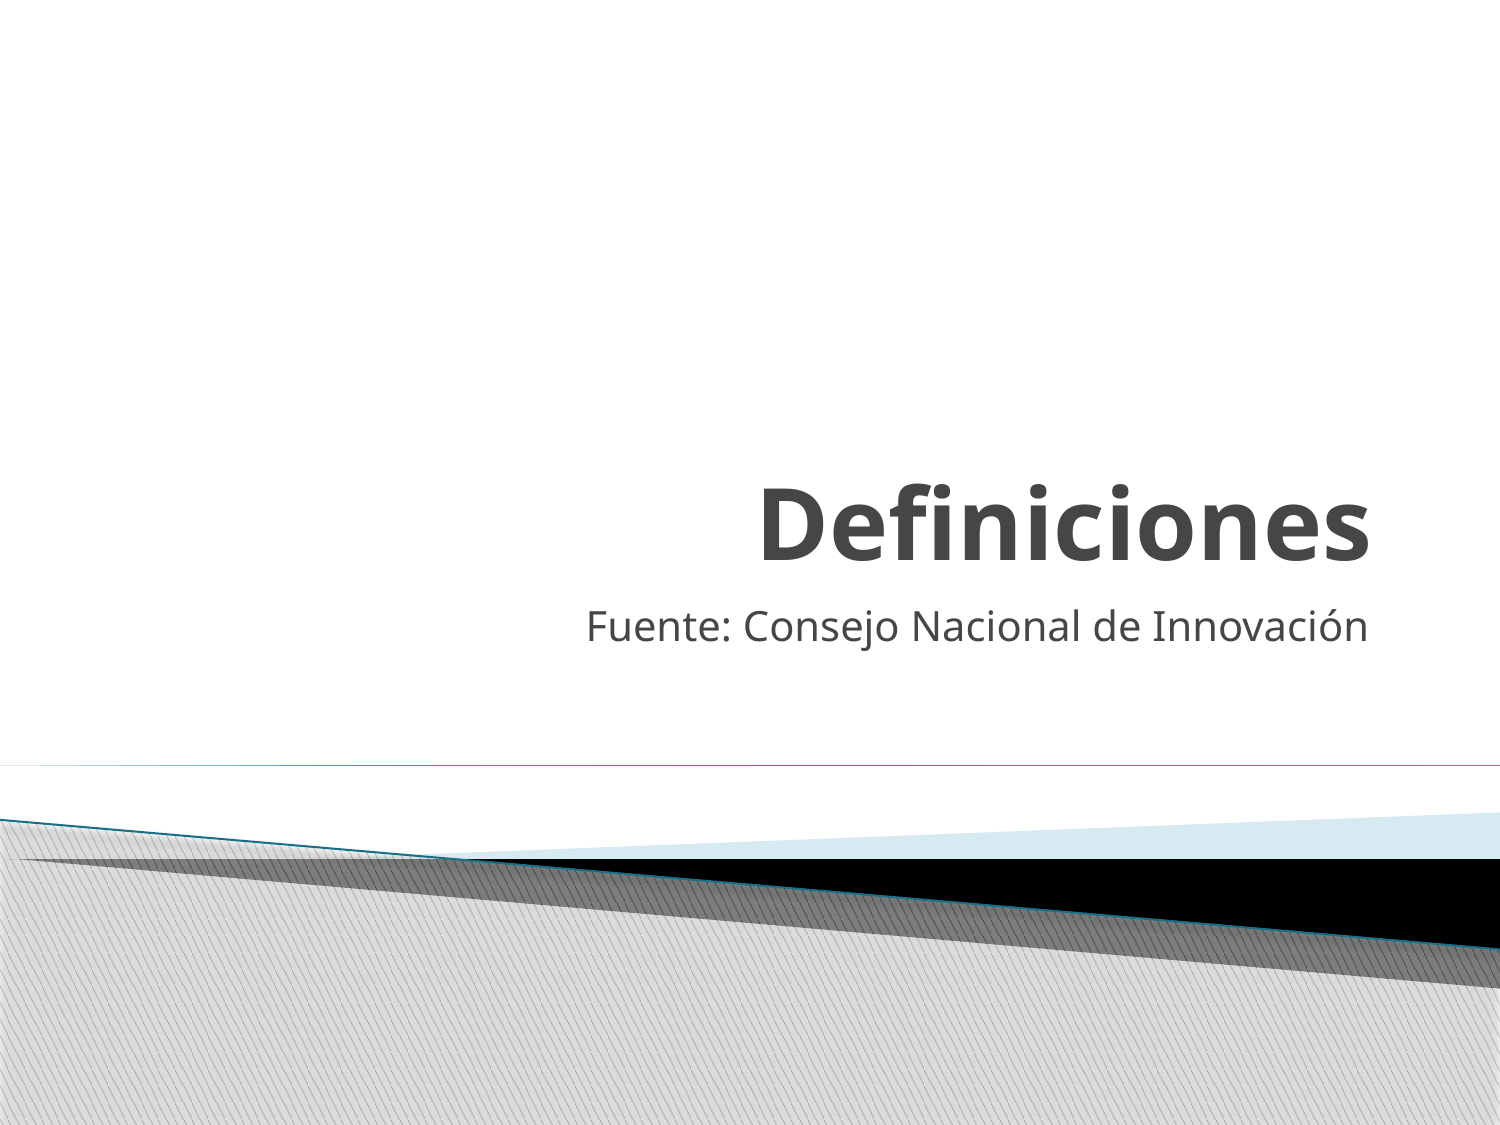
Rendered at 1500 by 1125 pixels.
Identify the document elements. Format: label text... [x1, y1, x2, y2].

subtitle Fuente: Consejo Nacional de Innovación [112, 592, 1388, 790]
title Definiciones [112, 287, 1388, 588]
picture [5, 859, 1500, 989]
